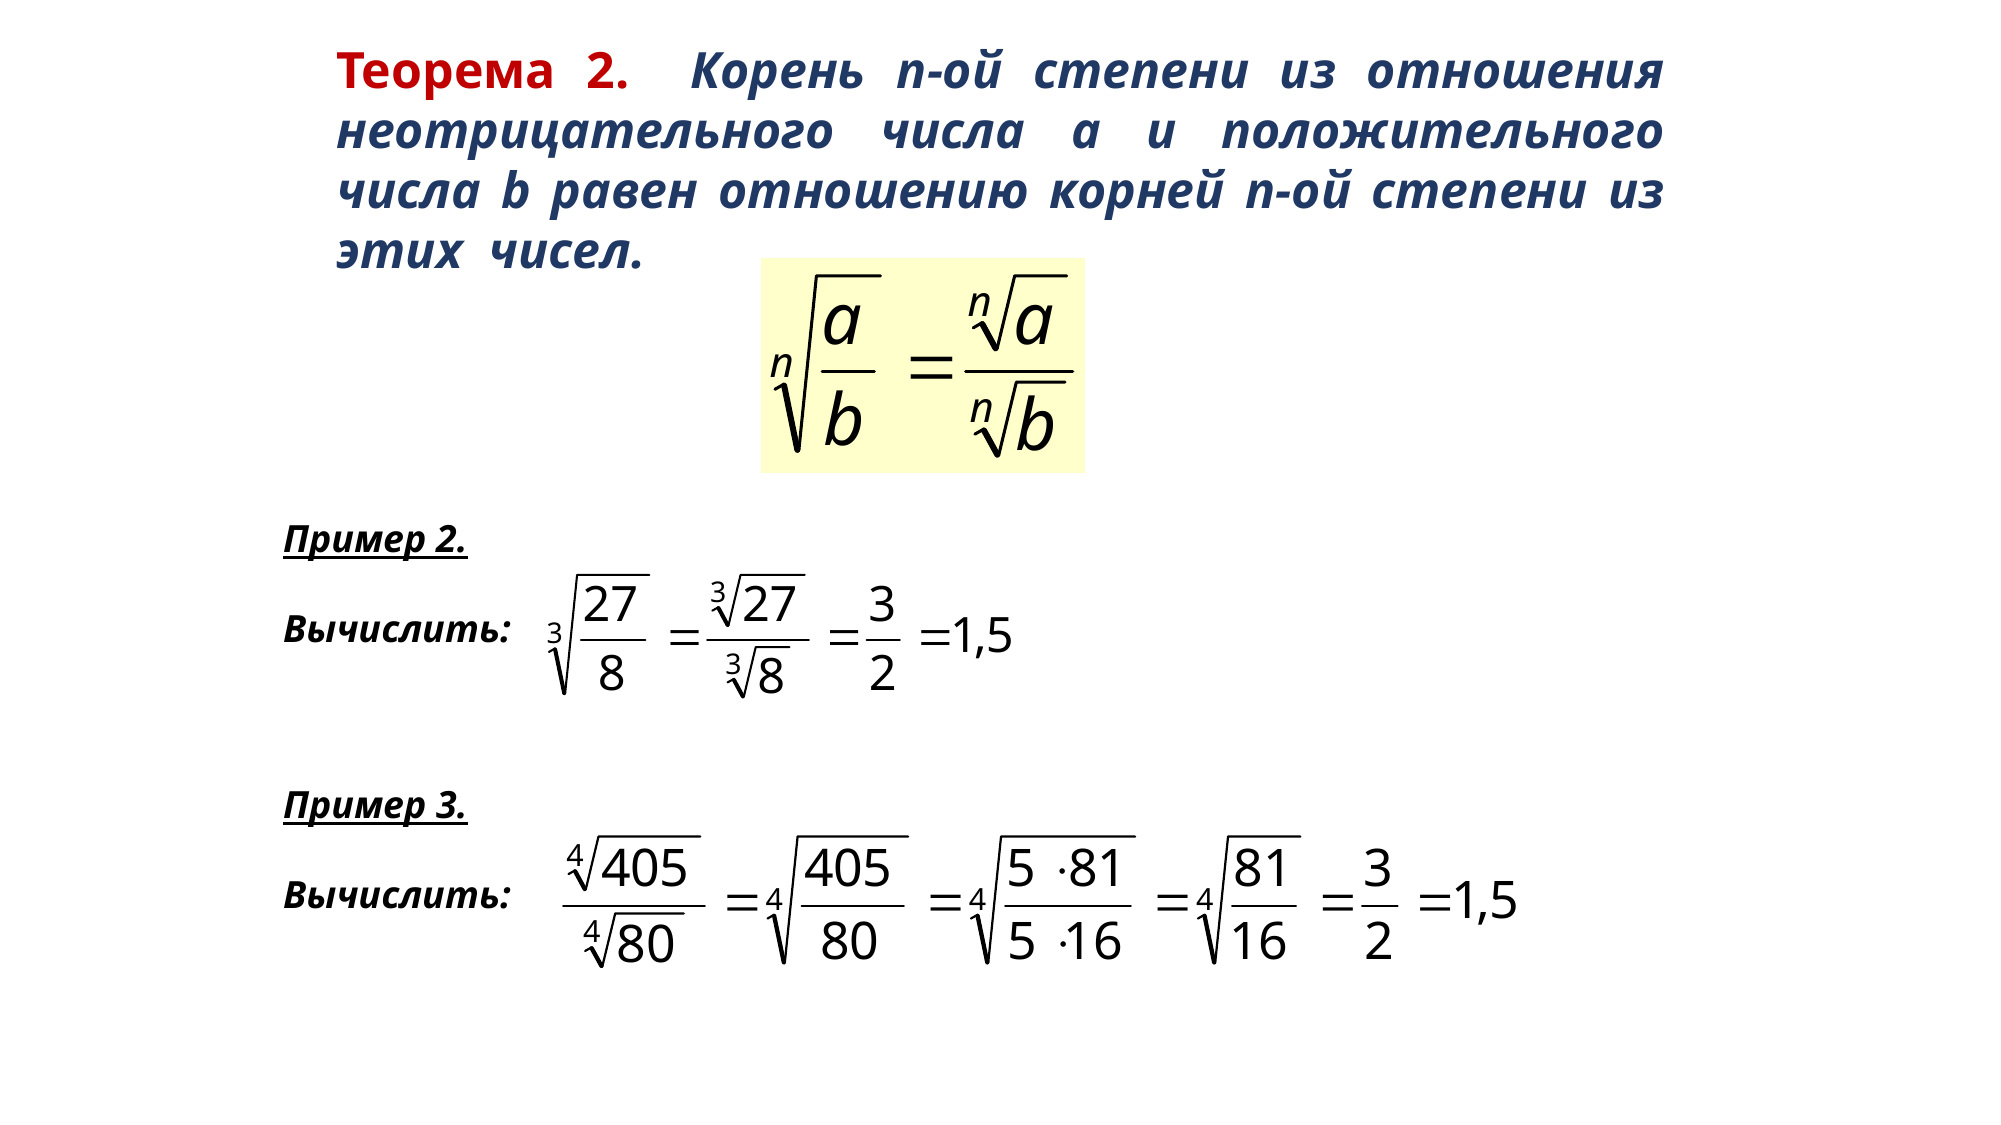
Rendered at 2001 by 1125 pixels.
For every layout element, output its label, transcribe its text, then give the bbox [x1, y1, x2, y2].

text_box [554, 823, 1530, 980]
text_box Пример 3. Вычислить: [268, 774, 526, 924]
text_box Теорема 2. Корень n-ой степени из отношения неотрицательного числа a и положительного числа b равен отношению корней n-ой степени из этих чисел. [321, 31, 1680, 286]
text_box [539, 562, 1023, 709]
text_box Пример 2. Вычислить: [268, 507, 526, 658]
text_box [761, 257, 1085, 474]
